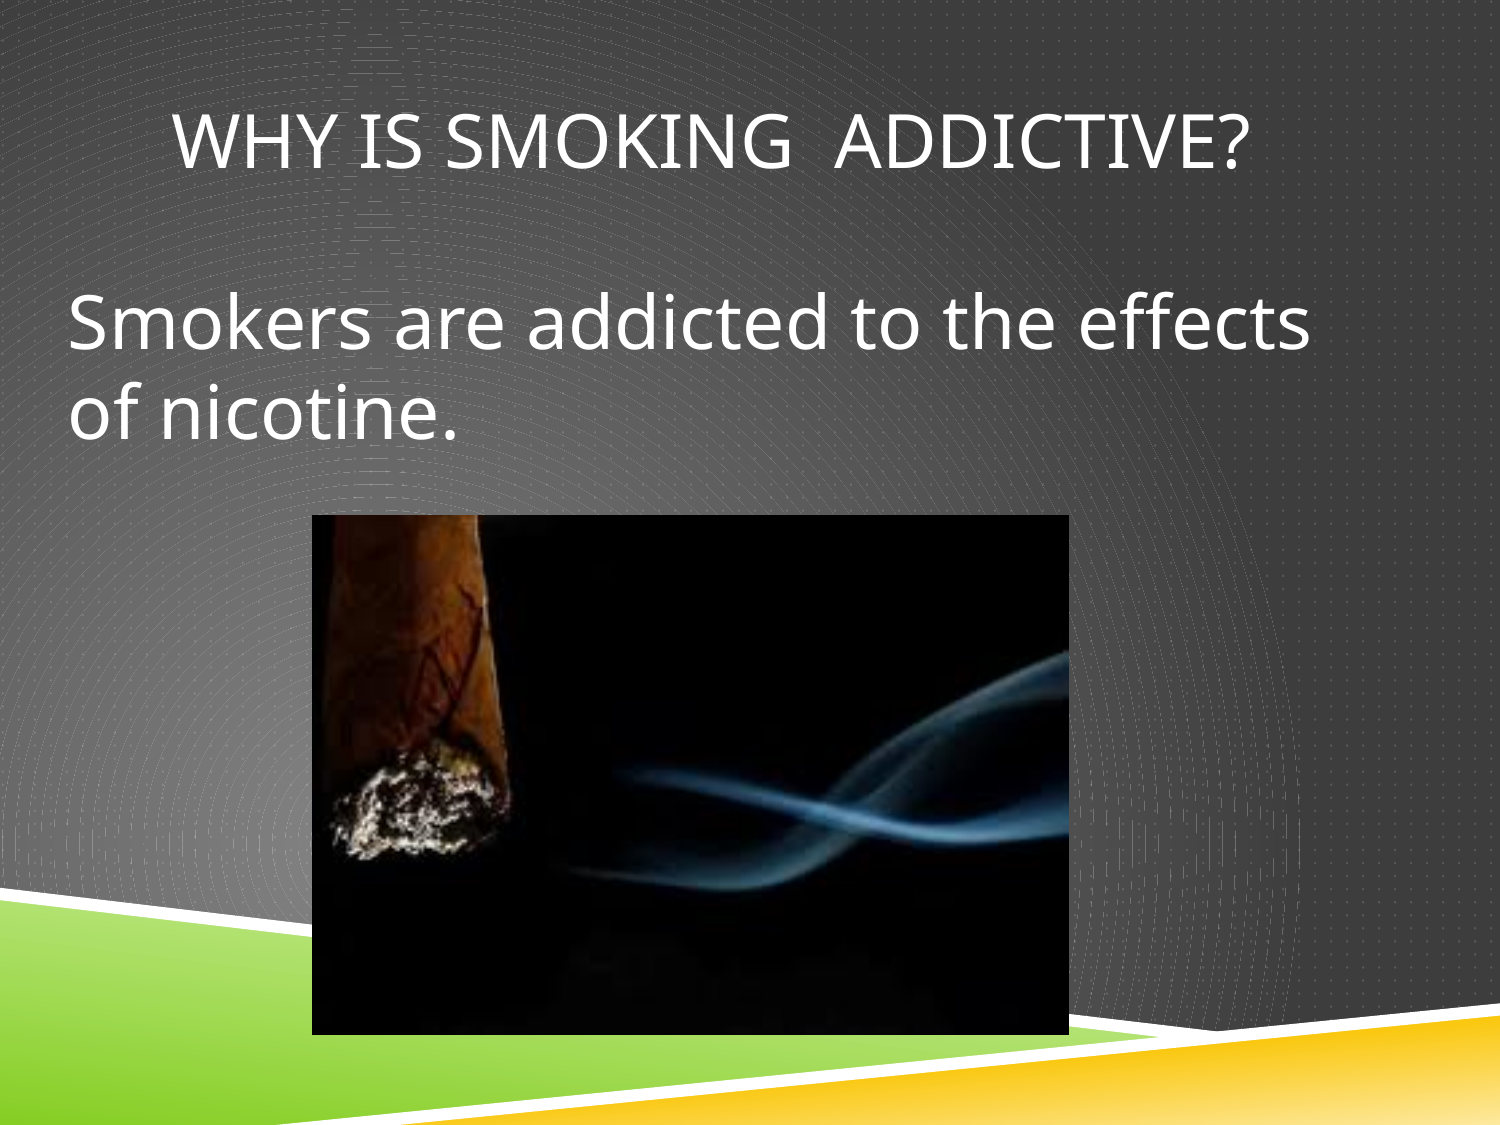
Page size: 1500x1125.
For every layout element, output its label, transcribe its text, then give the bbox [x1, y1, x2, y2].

title why is smoking addictive? [112, 45, 1388, 233]
text_box Smokers are addicted to the effects of nicotine. [53, 267, 1412, 462]
picture [312, 514, 1070, 1036]
